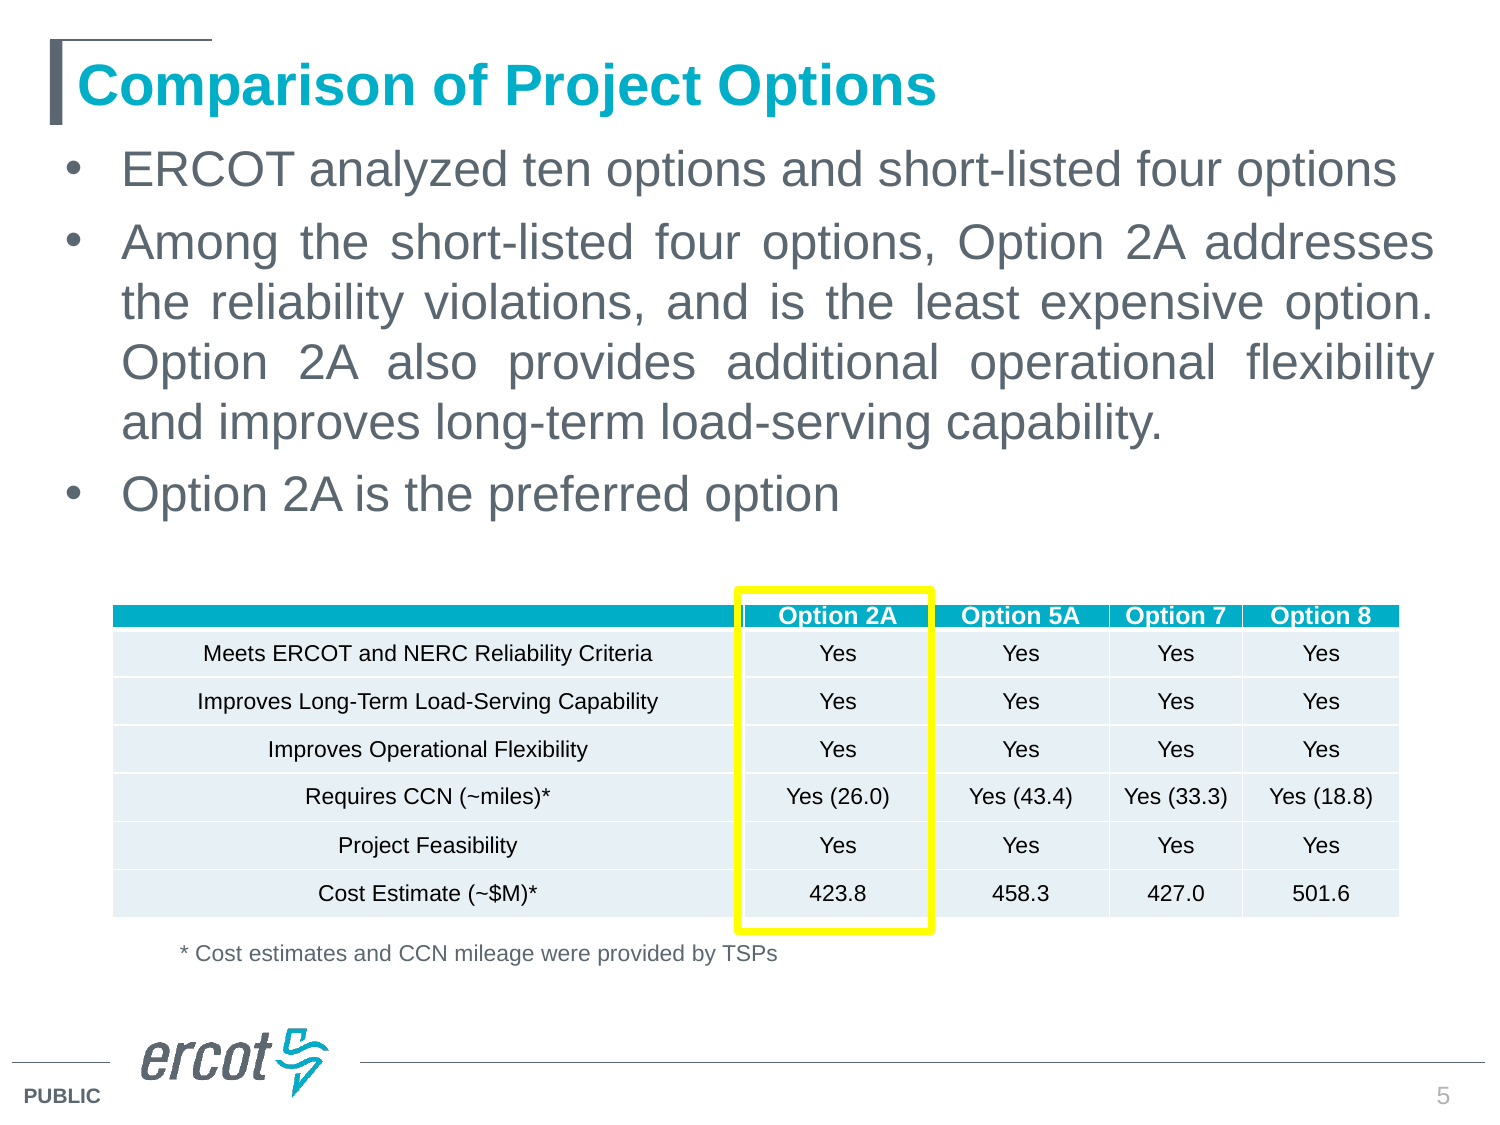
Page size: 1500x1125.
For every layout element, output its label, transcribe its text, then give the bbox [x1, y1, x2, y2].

table_cell Yes [934, 632, 1109, 676]
table_header Option 5A [934, 605, 1109, 627]
table_cell 458.3 [934, 870, 1109, 917]
table_cell Requires CCN (~miles)* [113, 774, 735, 821]
table_cell Yes [1243, 632, 1399, 676]
table_cell Yes (43.4) [934, 774, 1109, 821]
list ERCOT analyzed ten options and short-listed four options Among the short-listed four options, Option 2A addresses the reliability violations, and is the least expensive option. Option 2A also provides additional operational flexibility and improves long-term load-serving capability. Option 2A is the preferred option [50, 129, 1450, 596]
table_cell Meets ERCOT and NERC Reliability Criteria [113, 632, 735, 676]
table_cell Yes [1110, 726, 1242, 772]
table_cell Cost Estimate (~$M)* [113, 870, 735, 917]
table_cell Yes [934, 726, 1109, 772]
table_header Option 8 [1243, 605, 1399, 627]
picture [137, 1024, 332, 1100]
table_cell Yes [1243, 822, 1399, 869]
table_cell Yes [1110, 678, 1242, 724]
slide_number 5 [1400, 1076, 1488, 1113]
title Comparison of Project Options [62, 39, 1463, 125]
table_header Option 7 [1110, 605, 1242, 627]
text_box [735, 588, 934, 934]
table_cell Yes (33.3) [1110, 774, 1242, 821]
table_cell Improves Long-Term Load-Serving Capability [113, 678, 735, 724]
table_cell Improves Operational Flexibility [113, 726, 735, 772]
table_cell Yes [1243, 726, 1399, 772]
table_cell Project Feasibility [113, 822, 735, 869]
table_cell Yes [1110, 632, 1242, 676]
table_cell Yes [1243, 678, 1399, 724]
text_box * Cost estimates and CCN mileage were provided by TSPs [163, 919, 1133, 986]
table_cell Yes (18.8) [1243, 774, 1399, 821]
table_cell Yes [934, 678, 1109, 724]
table_cell Yes [1110, 822, 1242, 869]
table_cell 427.0 [1110, 870, 1242, 917]
table_cell Yes [934, 822, 1109, 869]
table_cell 501.6 [1243, 870, 1399, 917]
table_header [113, 605, 735, 627]
